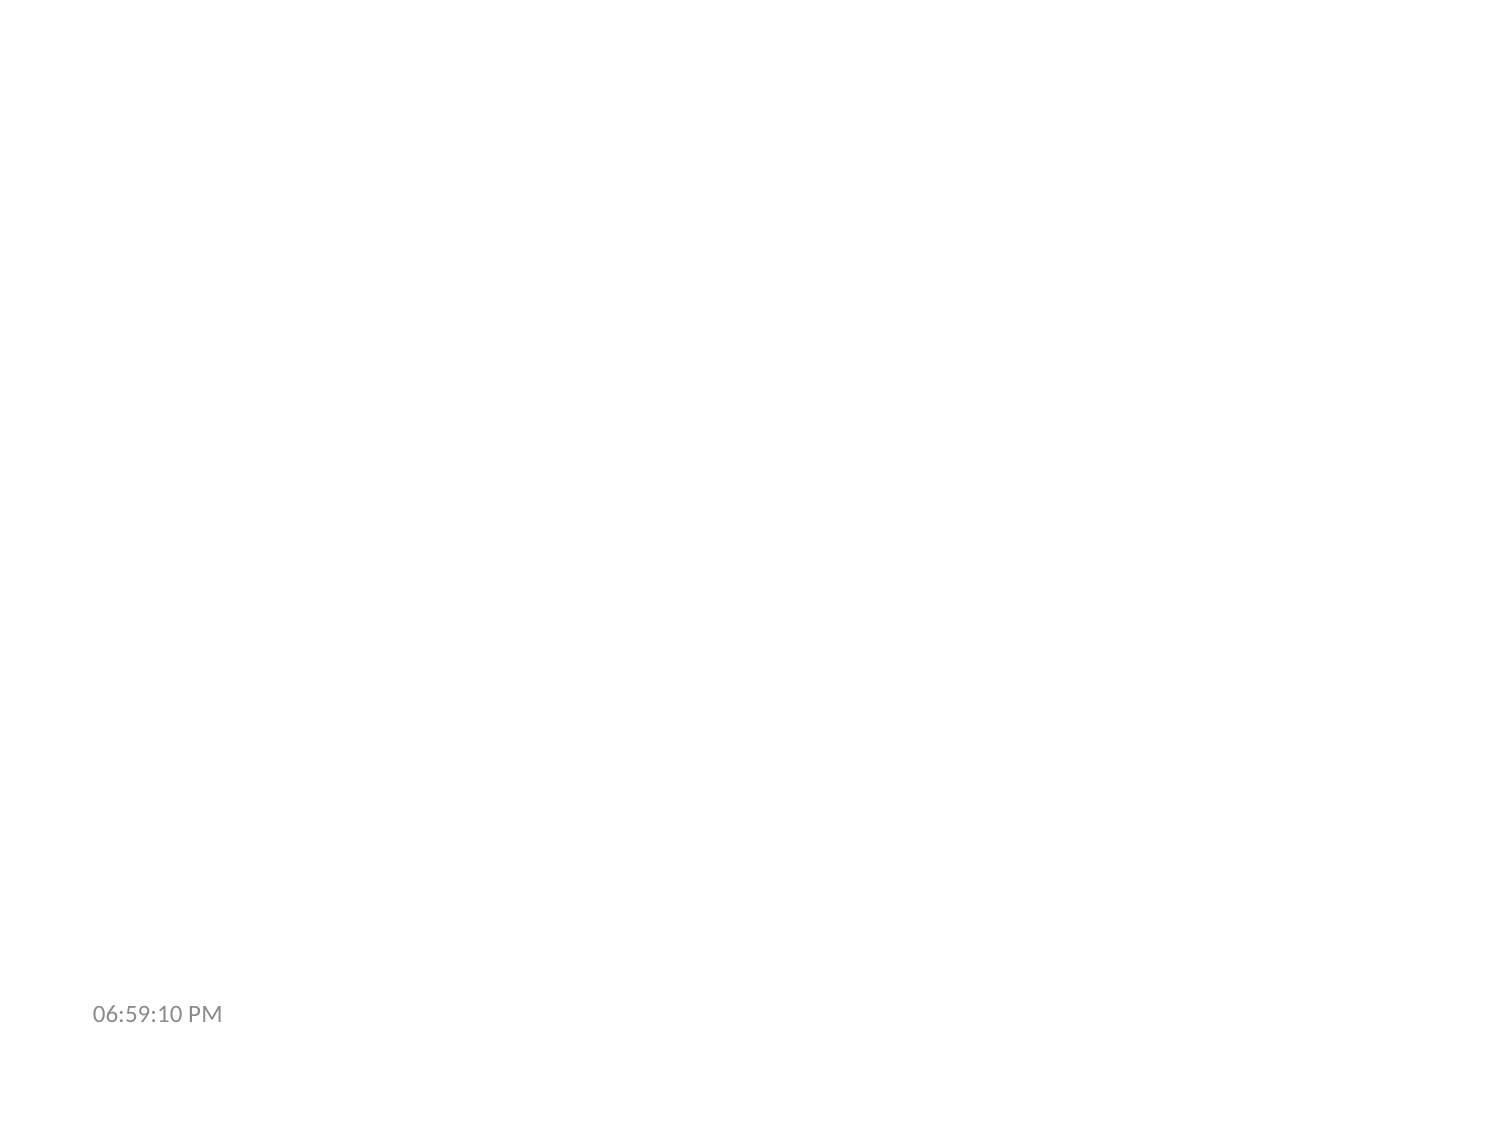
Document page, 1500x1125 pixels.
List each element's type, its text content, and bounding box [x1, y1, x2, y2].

text_box 3:35:09 PM [77, 982, 428, 1043]
